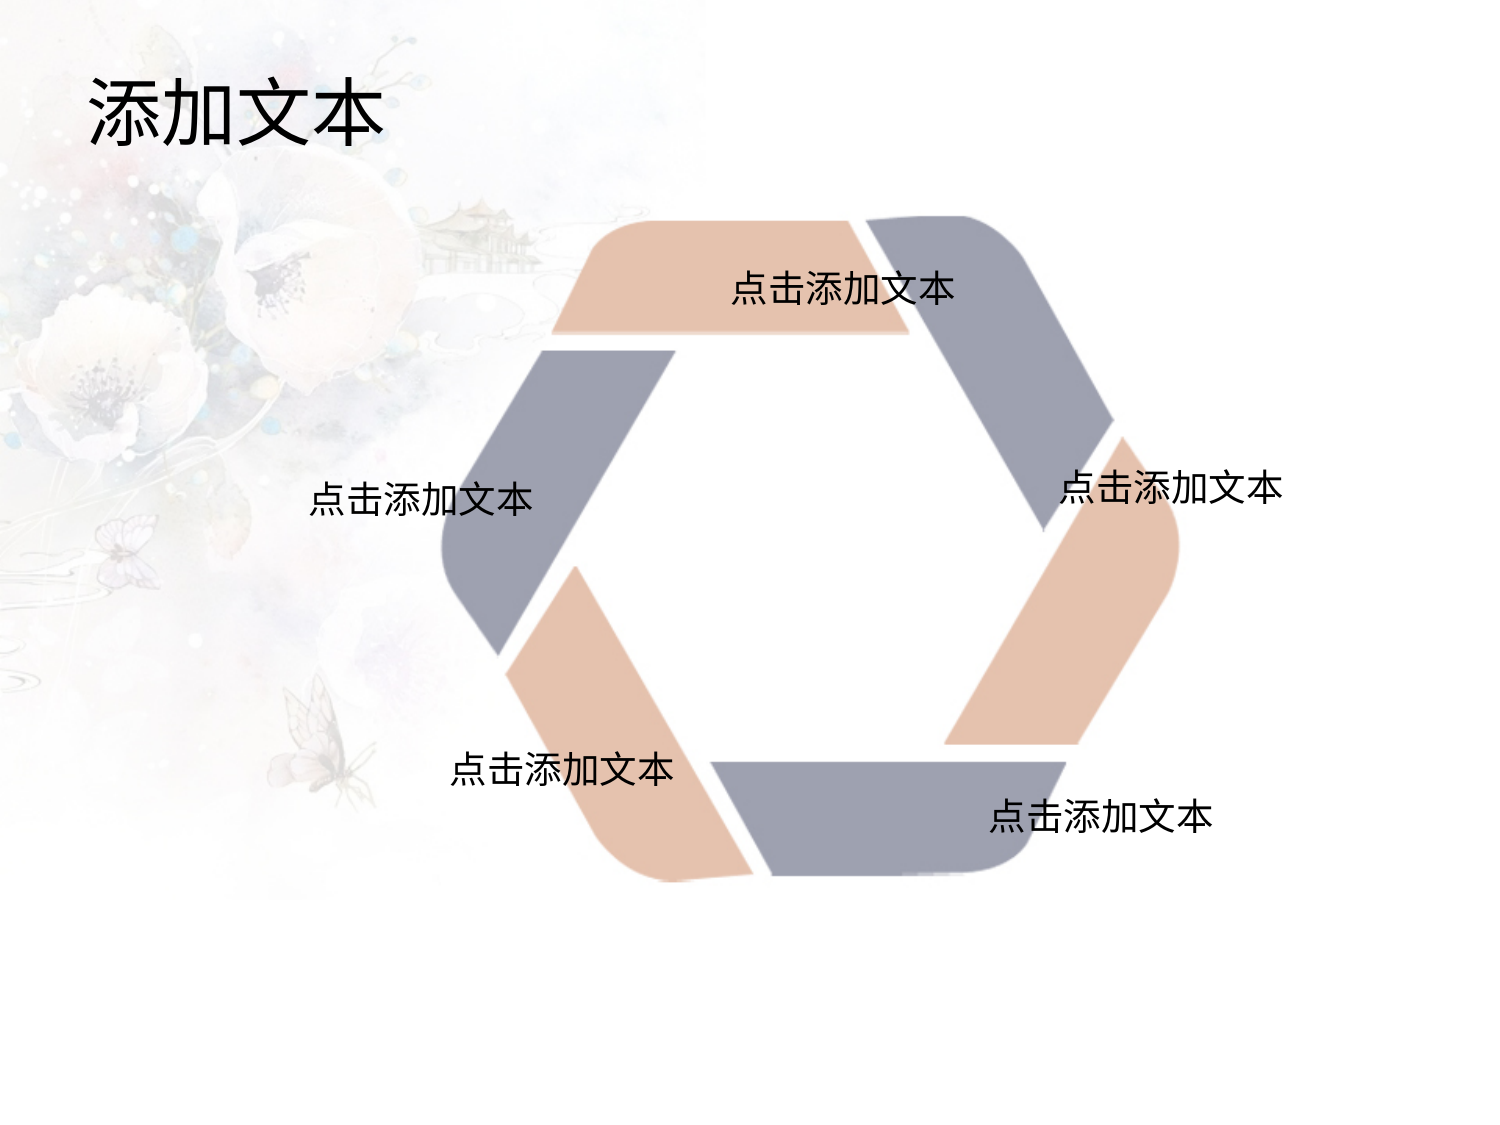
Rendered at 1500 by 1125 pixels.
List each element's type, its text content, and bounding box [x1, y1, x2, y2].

picture [0, 0, 1500, 1125]
text_box 点击添加文本 [716, 257, 971, 318]
text_box 点击添加文本 [294, 468, 549, 529]
text_box 点击添加文本 [1044, 456, 1299, 517]
text_box 点击添加文本 [973, 785, 1229, 845]
text_box 点击添加文本 [434, 738, 690, 798]
text_box 添加文本 [72, 58, 402, 164]
